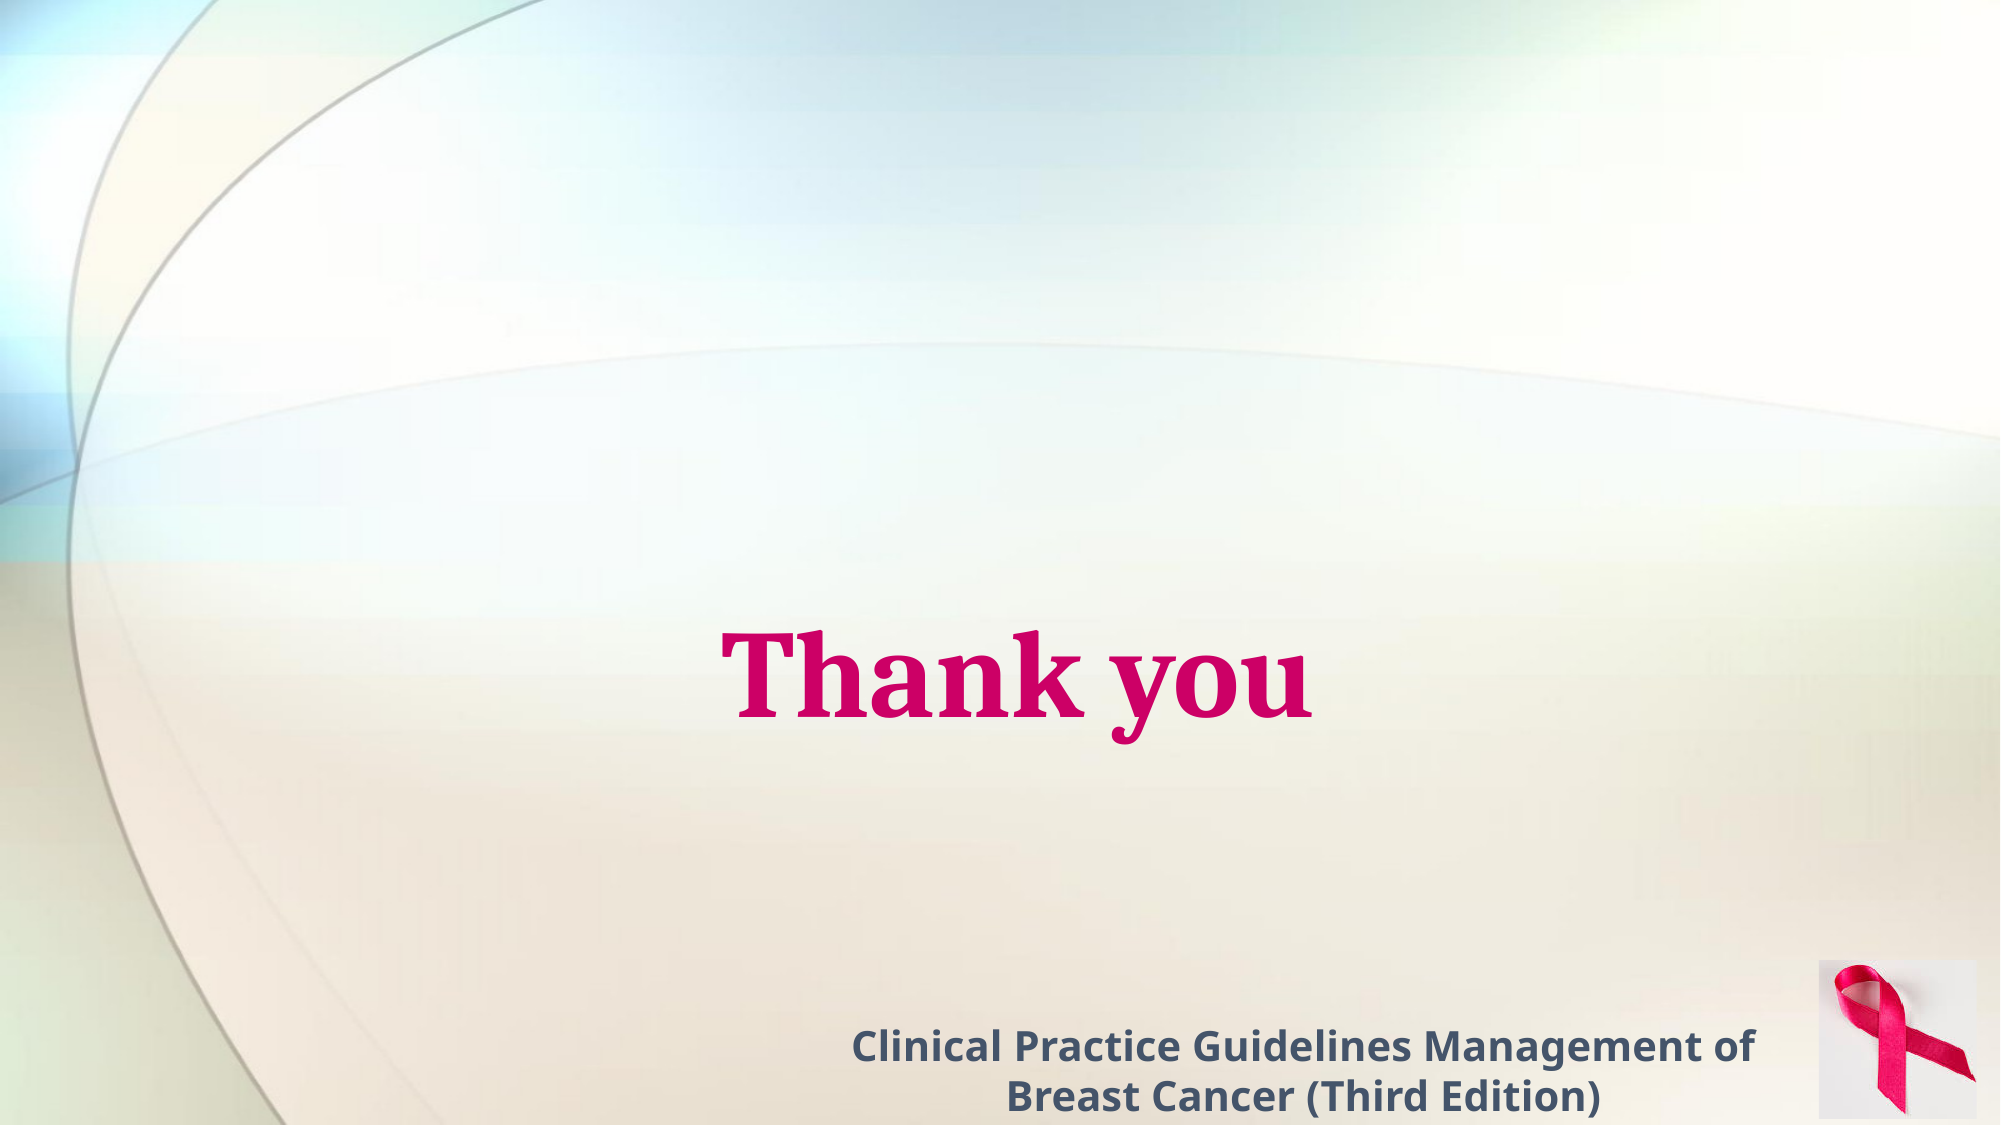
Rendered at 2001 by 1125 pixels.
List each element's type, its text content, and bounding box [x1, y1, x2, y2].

title Thank you [203, 280, 1862, 750]
slide_number 22 [1325, 1042, 1809, 1103]
text_box Clinical Practice Guidelines Management of Breast Cancer (Third Edition) [788, 1011, 1819, 1125]
picture [0, 0, 2001, 1125]
